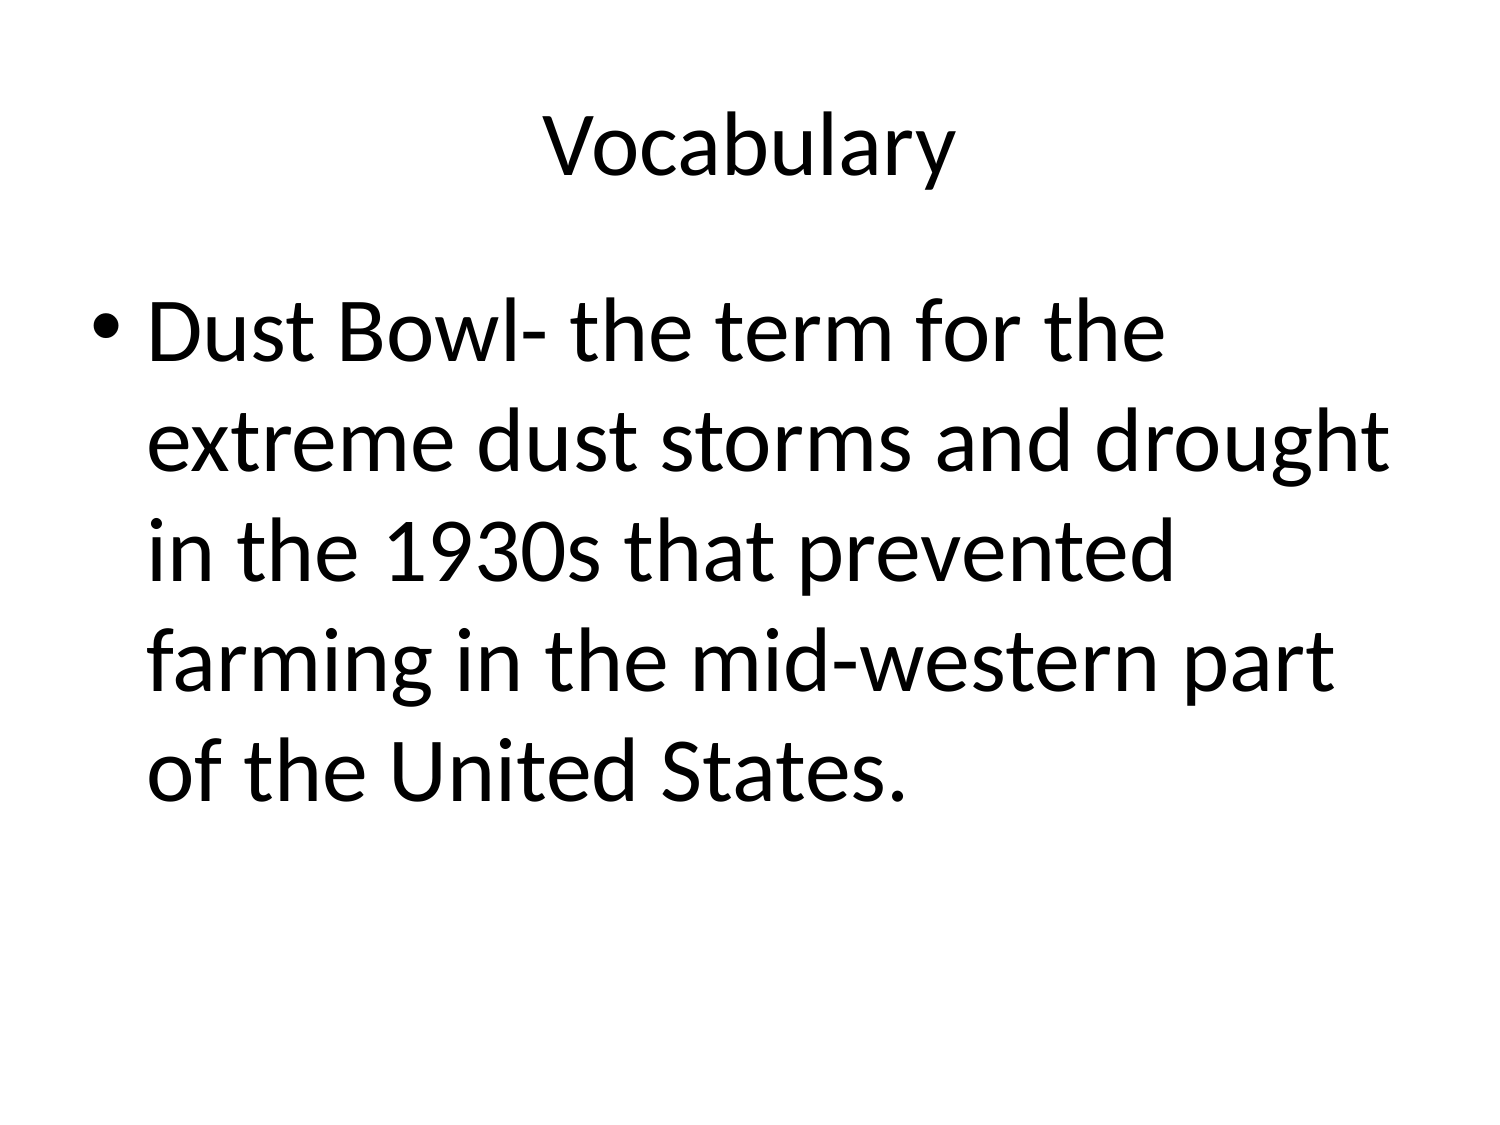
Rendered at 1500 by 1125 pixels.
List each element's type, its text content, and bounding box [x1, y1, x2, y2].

title Vocabulary [75, 45, 1425, 233]
list Dust Bowl- the term for the extreme dust storms and drought in the 1930s that prevented farming in the mid-western part of the United States. [75, 262, 1425, 1005]
